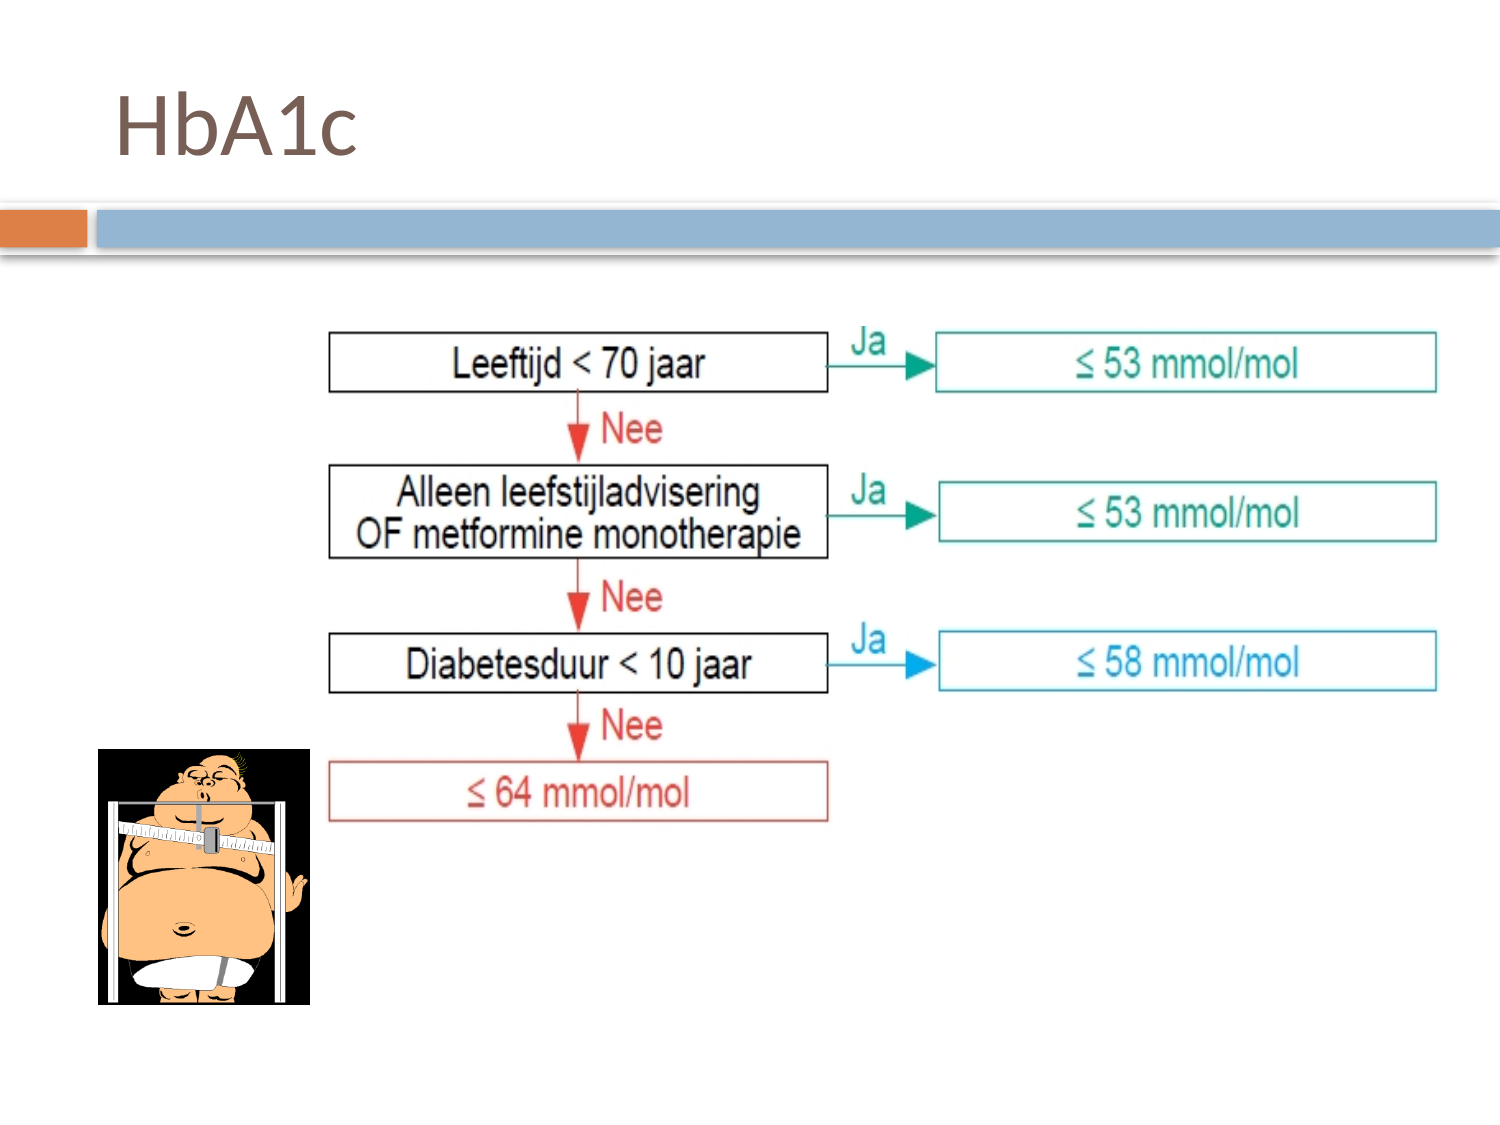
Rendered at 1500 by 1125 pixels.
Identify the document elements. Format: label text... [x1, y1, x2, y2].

picture [98, 749, 311, 1006]
picture [324, 326, 1448, 835]
title HbA1c [99, 37, 1438, 201]
